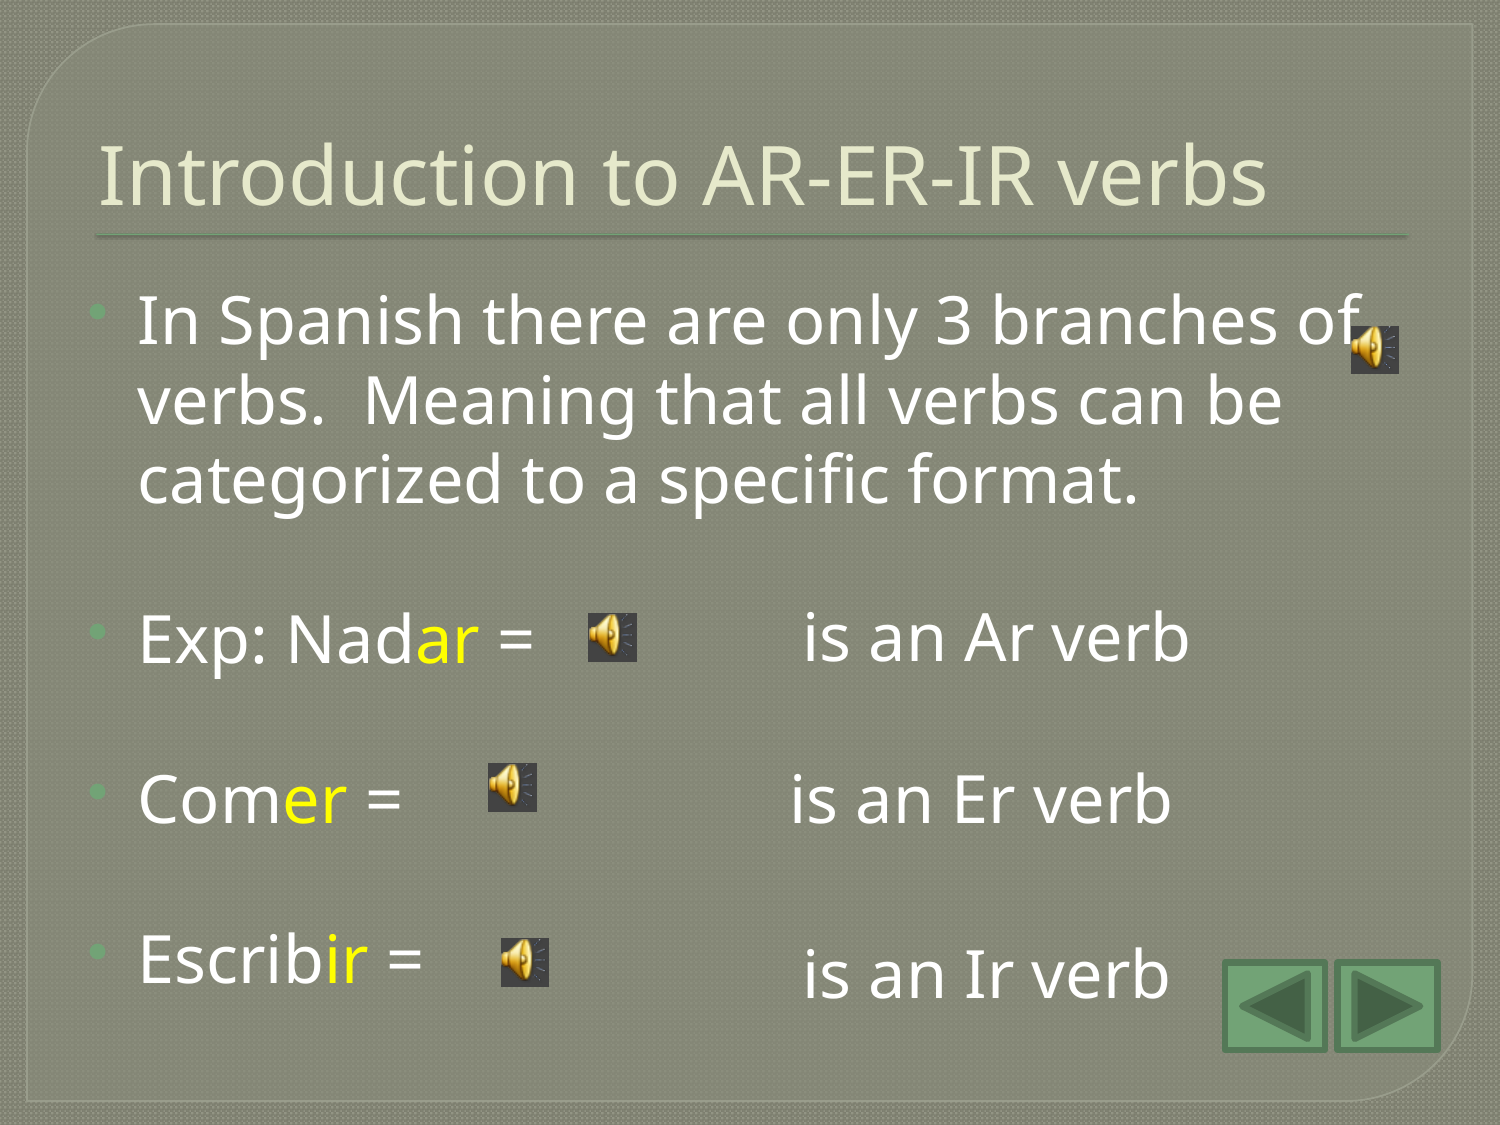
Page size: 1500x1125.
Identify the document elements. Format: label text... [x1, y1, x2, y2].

picture [487, 762, 538, 813]
text_box is an Ir verb [787, 924, 1213, 1020]
picture [587, 612, 638, 663]
text_box is an Er verb [774, 749, 1225, 845]
text_box [1334, 959, 1441, 1053]
text_box [1222, 959, 1328, 1053]
picture [1349, 324, 1401, 376]
list In Spanish there are only 3 branches of verbs. Meaning that all verbs can be categorized to a specific format. Exp: Nadar = Comer = Escribir = [75, 270, 1425, 1013]
text_box is an Ar verb [787, 587, 1288, 683]
title Introduction to AR-ER-IR verbs [75, 41, 1425, 230]
picture [499, 937, 551, 988]
